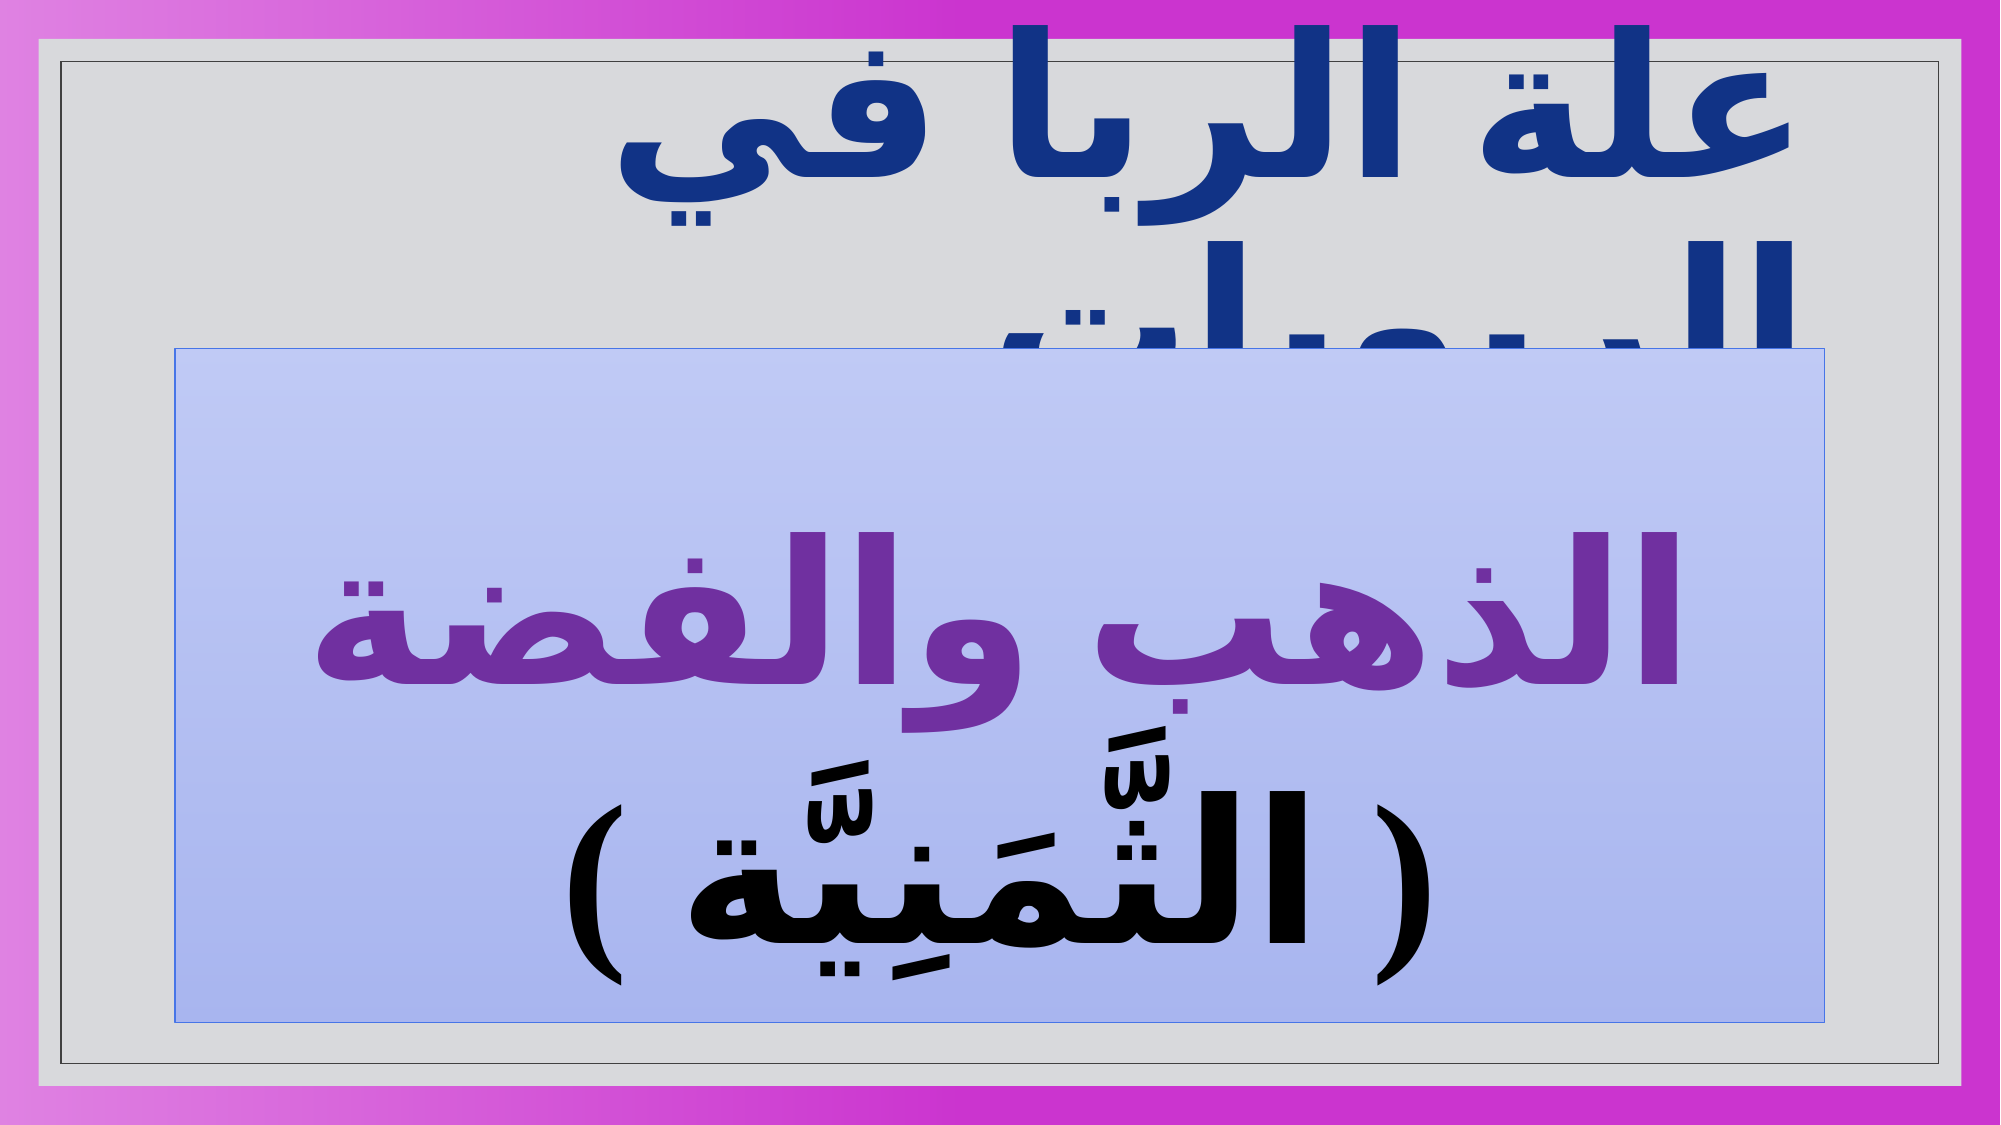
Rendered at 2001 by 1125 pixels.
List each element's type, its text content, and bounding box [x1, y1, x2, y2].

title علة الربا في الربويات [174, 92, 1825, 348]
list الذهب والفضة ( الثَّمَنِيَّة ) [174, 348, 1825, 1023]
